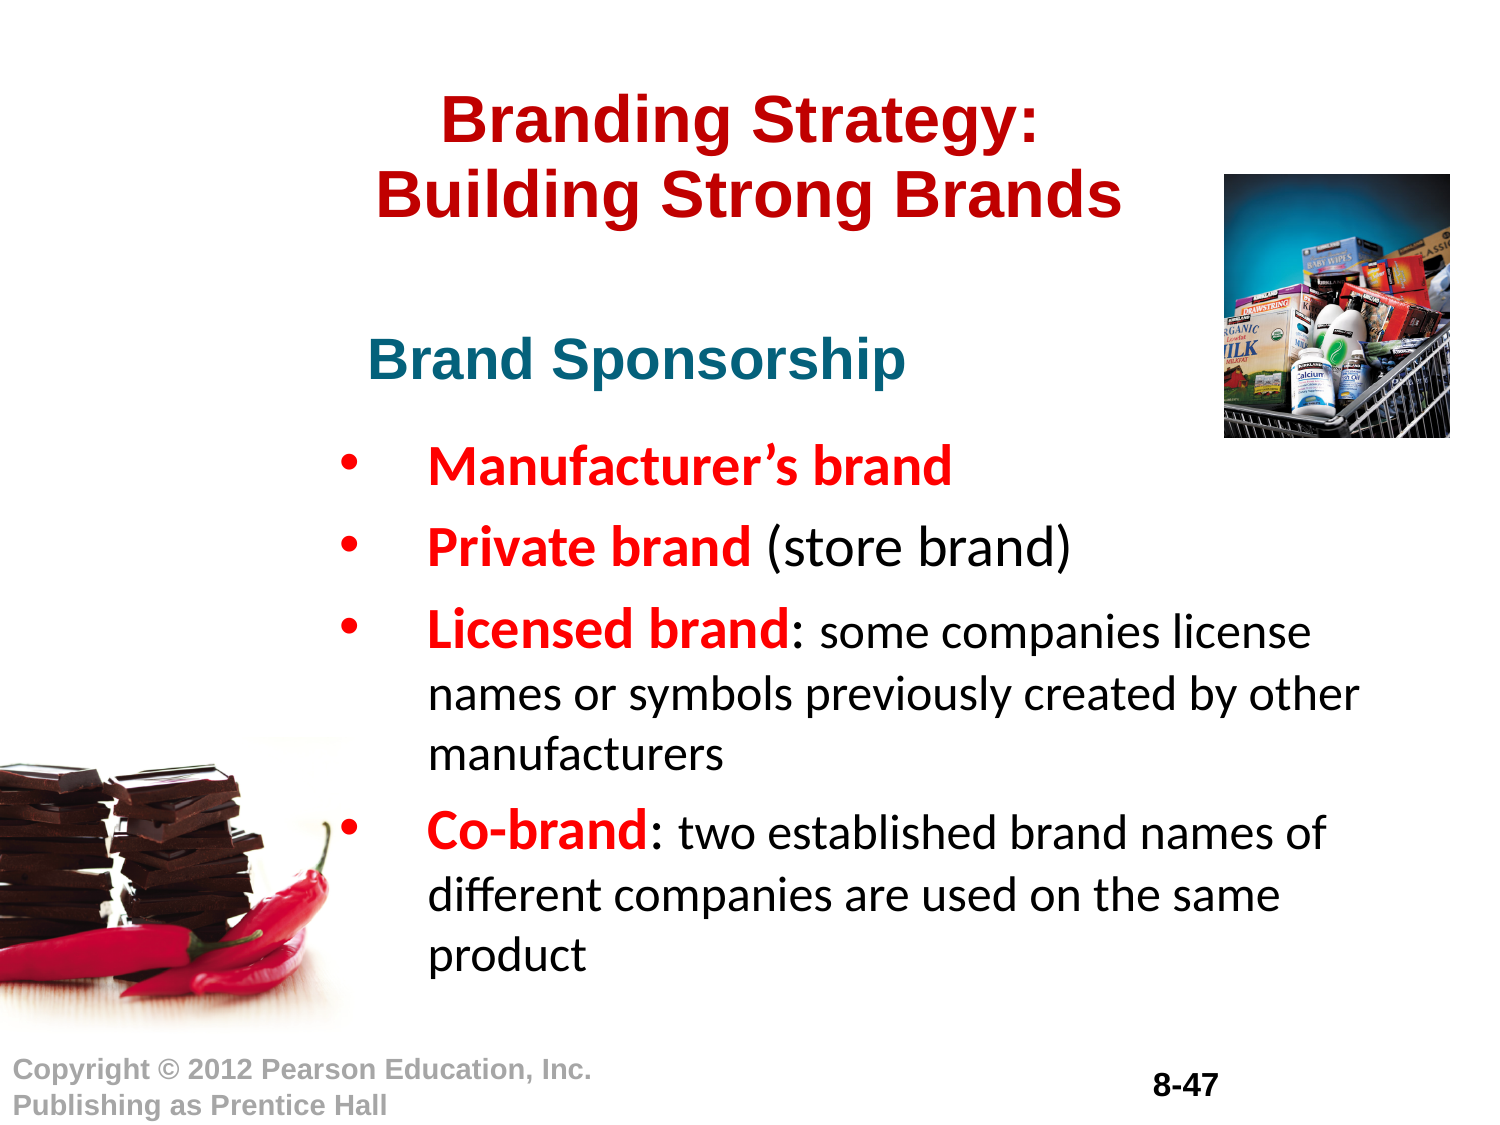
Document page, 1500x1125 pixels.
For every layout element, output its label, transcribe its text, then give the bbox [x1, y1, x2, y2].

picture [1224, 174, 1451, 438]
picture [0, 737, 361, 1038]
list Brand Sponsorship [49, 324, 1219, 388]
list Manufacturer’s brand Private brand (store brand) Licensed brand: some companies license names or symbols previously created by other manufacturers Co-brand: two established brand names of different companies are used on the same product [324, 388, 1426, 738]
title Branding Strategy: Building Strong Brands [112, 62, 1388, 251]
